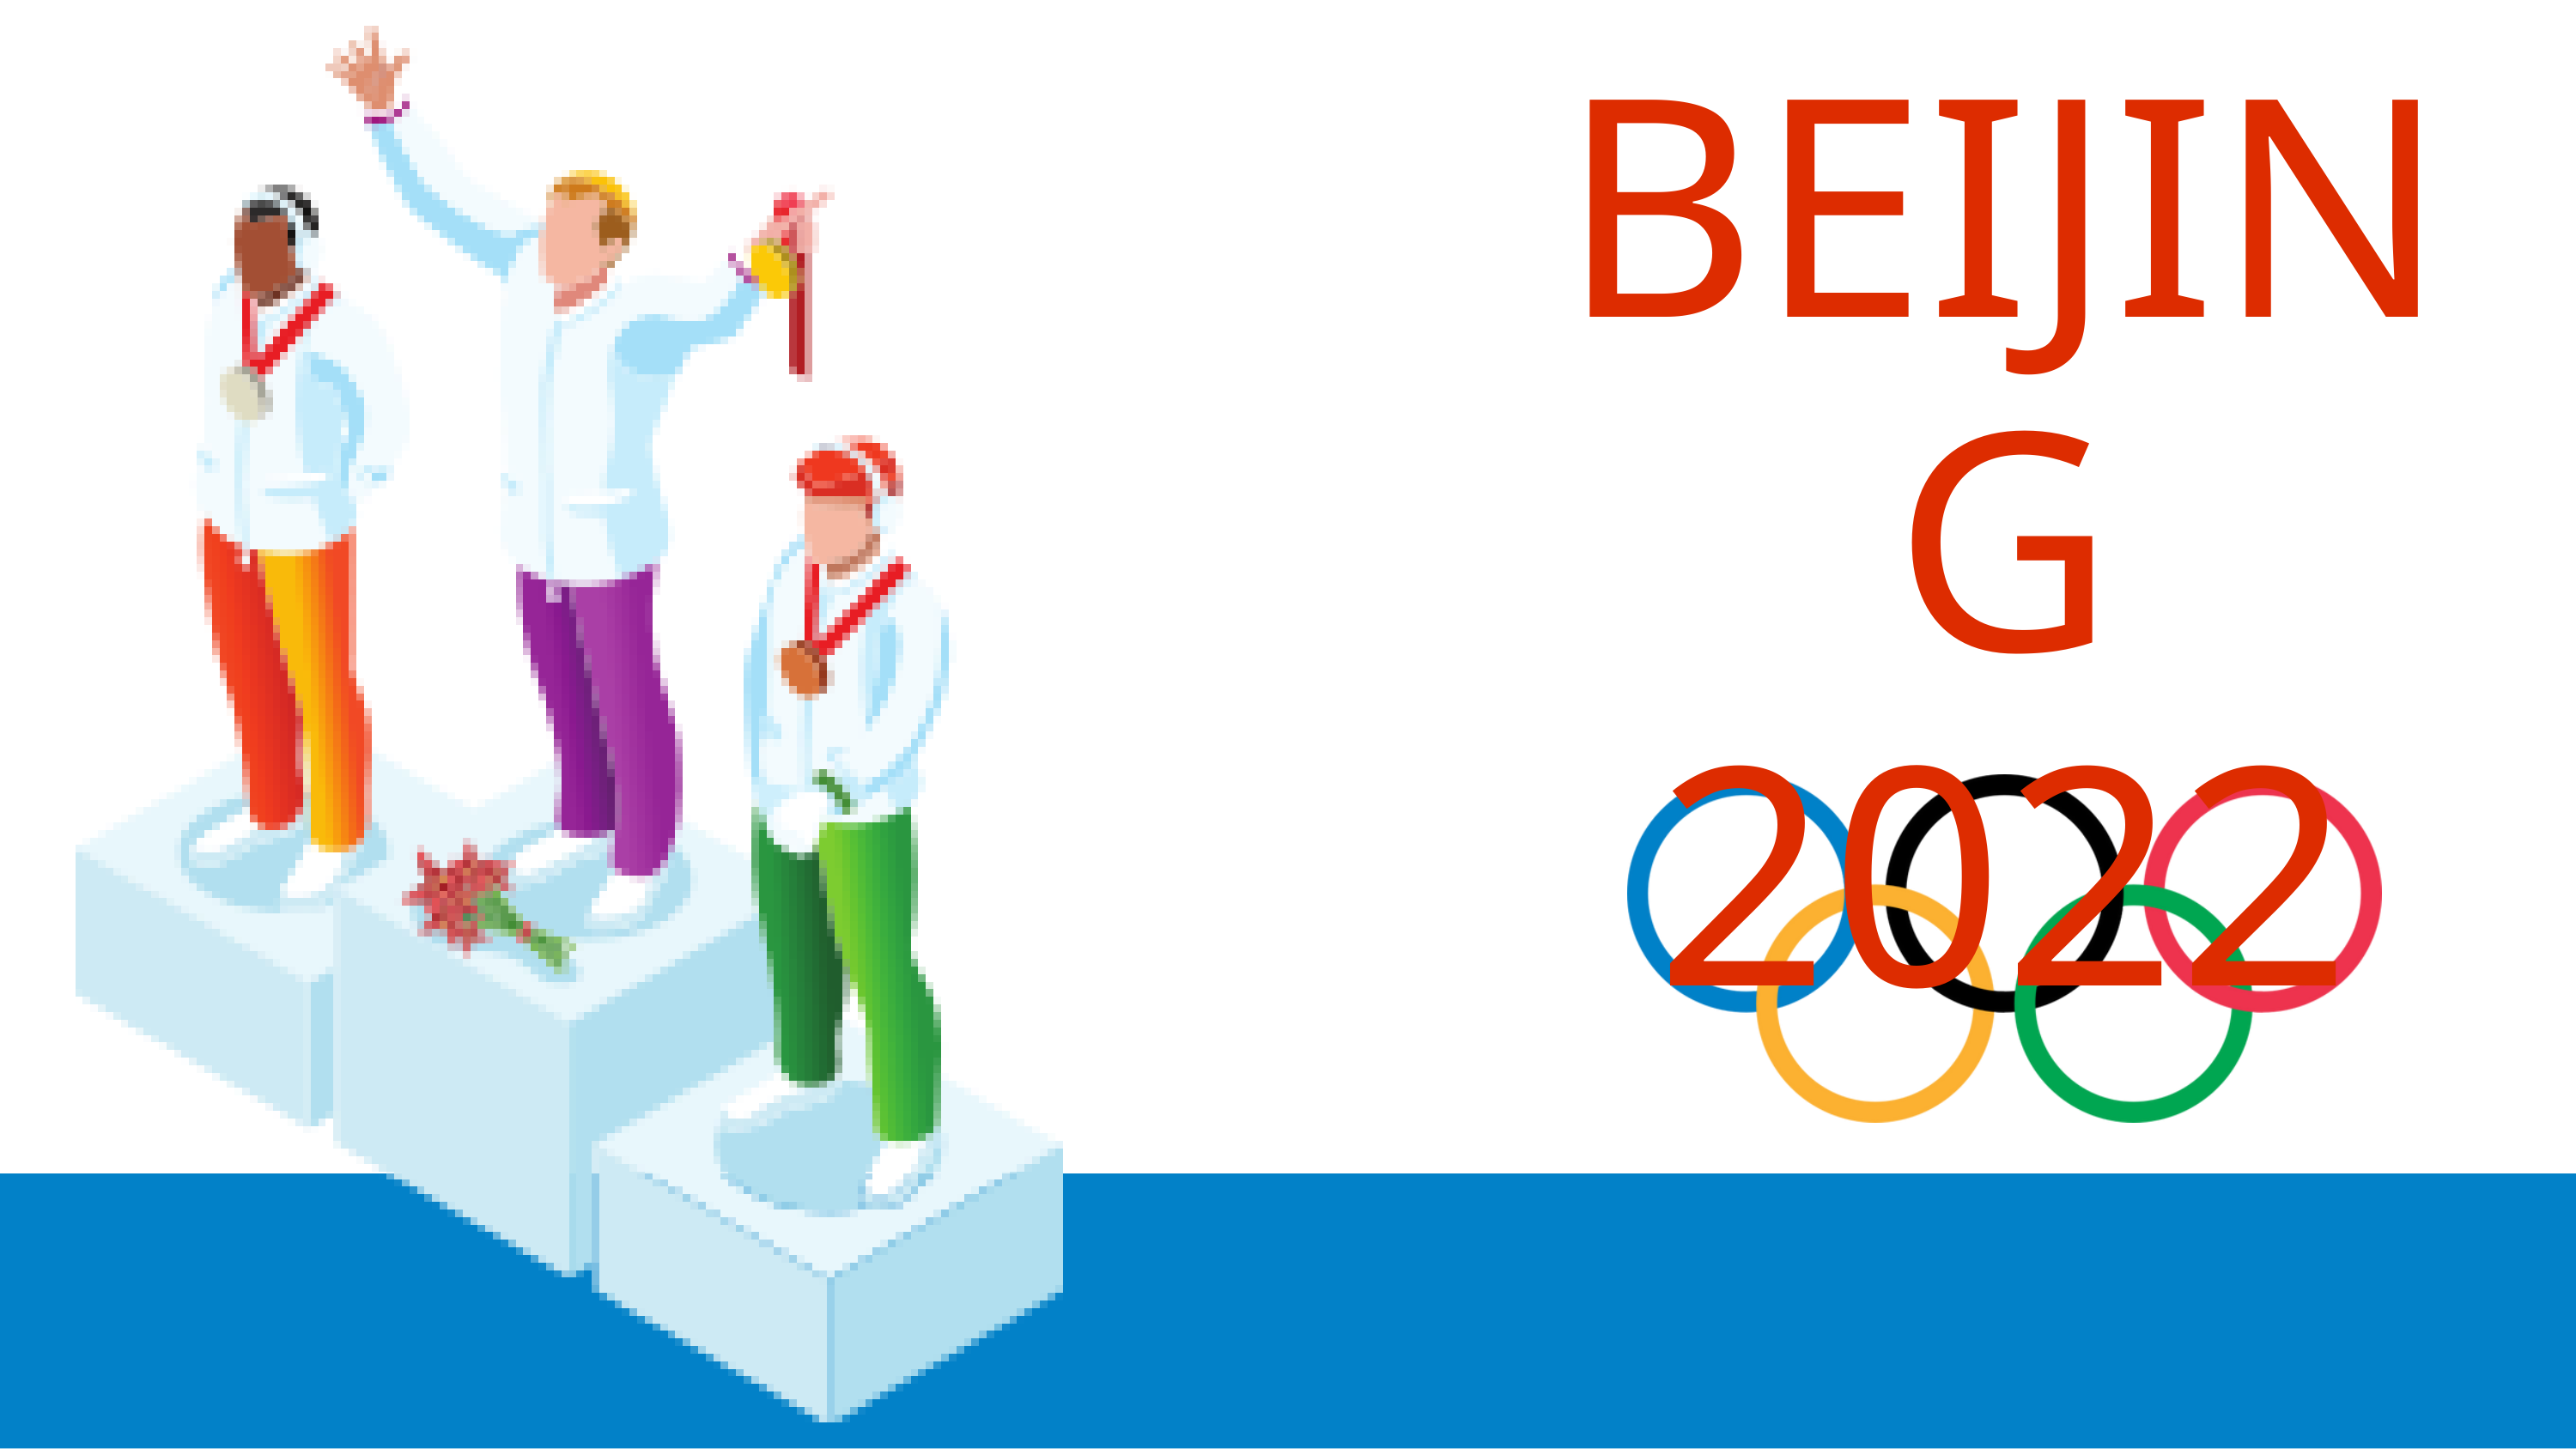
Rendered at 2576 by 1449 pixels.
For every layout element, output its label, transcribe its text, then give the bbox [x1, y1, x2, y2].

text_box BEIJING 2022 [1552, 43, 2457, 1047]
picture [1626, 774, 2382, 1123]
text_box [0, 1173, 2576, 1449]
picture [75, 25, 1063, 1423]
